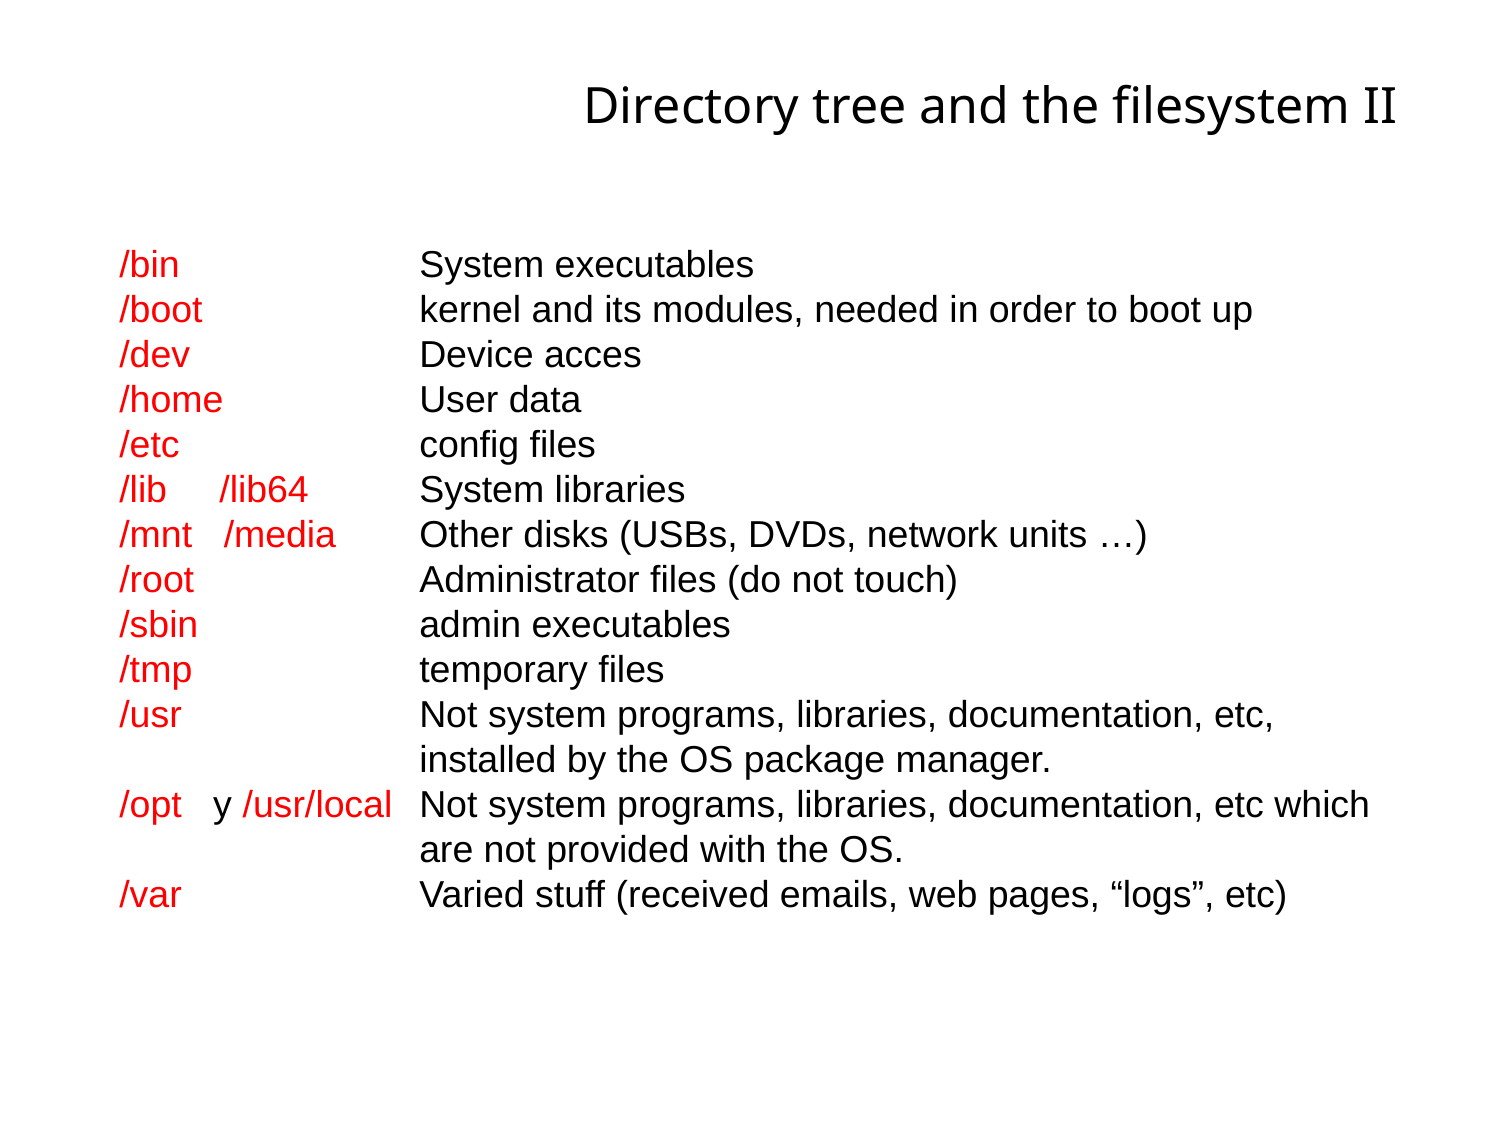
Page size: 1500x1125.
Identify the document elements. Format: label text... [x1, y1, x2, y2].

text_box Directory tree and the filesystem II [568, 65, 1413, 141]
text_box /bin System executables /boot kernel and its modules, needed in order to boot up /dev Device acces /home User data /etc config files /lib /lib64 System libraries /mnt /media Other disks (USBs, DVDs, network units …) /root Administrator files (do not touch) /sbin admin executables /tmp temporary files /usr Not system programs, libraries, documentation, etc, installed by the OS package manager. /opt y /usr/local Not system programs, libraries, documentation, etc which are not provided with the OS. /var Varied stuff (received emails, web pages, “logs”, etc) [104, 232, 1402, 923]
